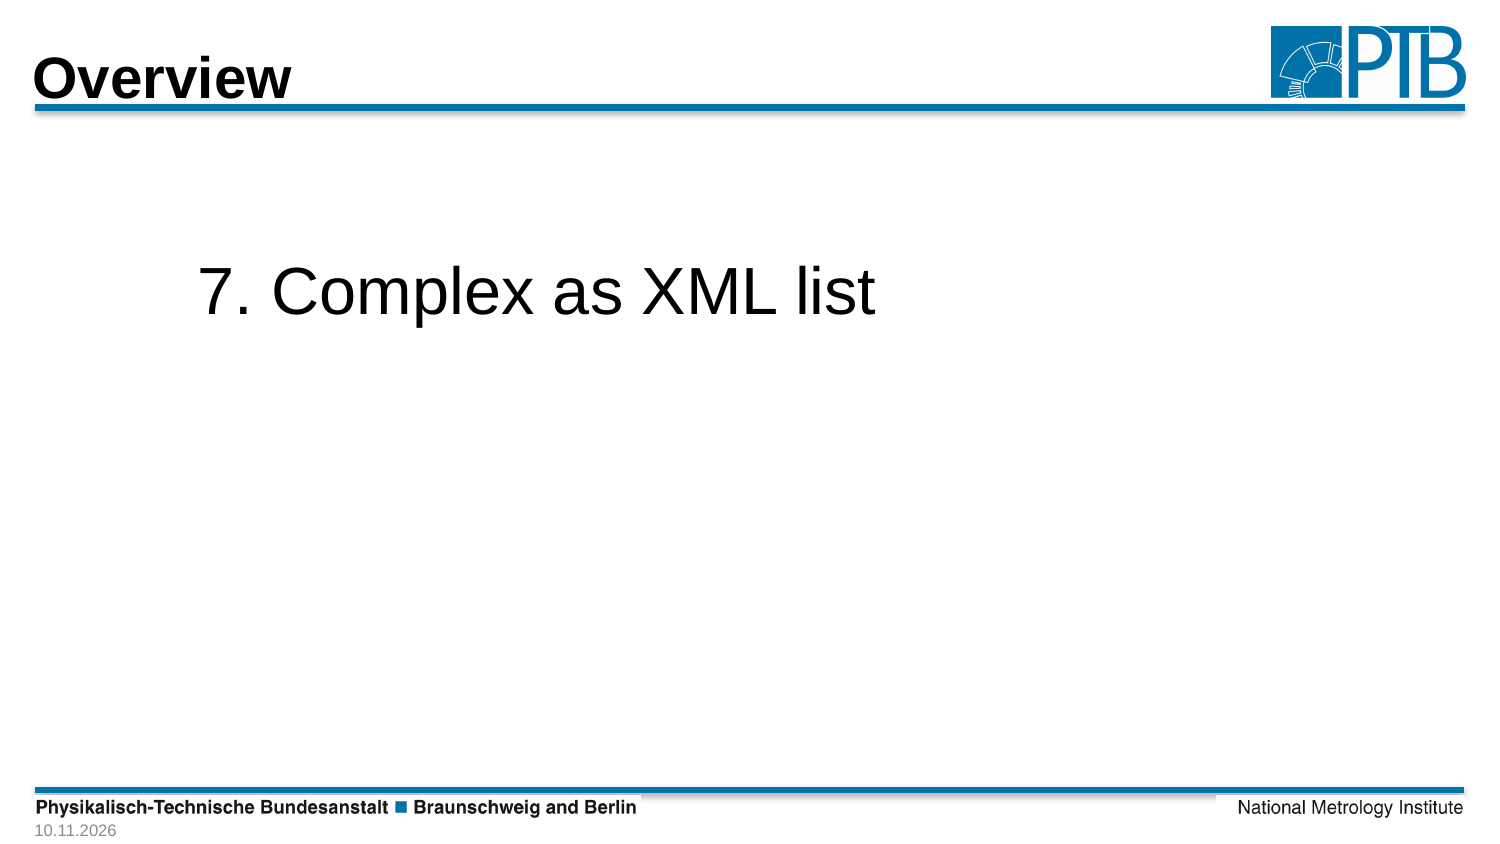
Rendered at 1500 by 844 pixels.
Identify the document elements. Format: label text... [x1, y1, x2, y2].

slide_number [19, 815, 669, 844]
title Overview [17, 26, 1459, 123]
picture [1459, 80, 1467, 98]
picture [1459, 26, 1467, 75]
list 7. Complex as XML list [183, 239, 1388, 422]
picture [33, 795, 641, 815]
picture [1216, 795, 1465, 819]
